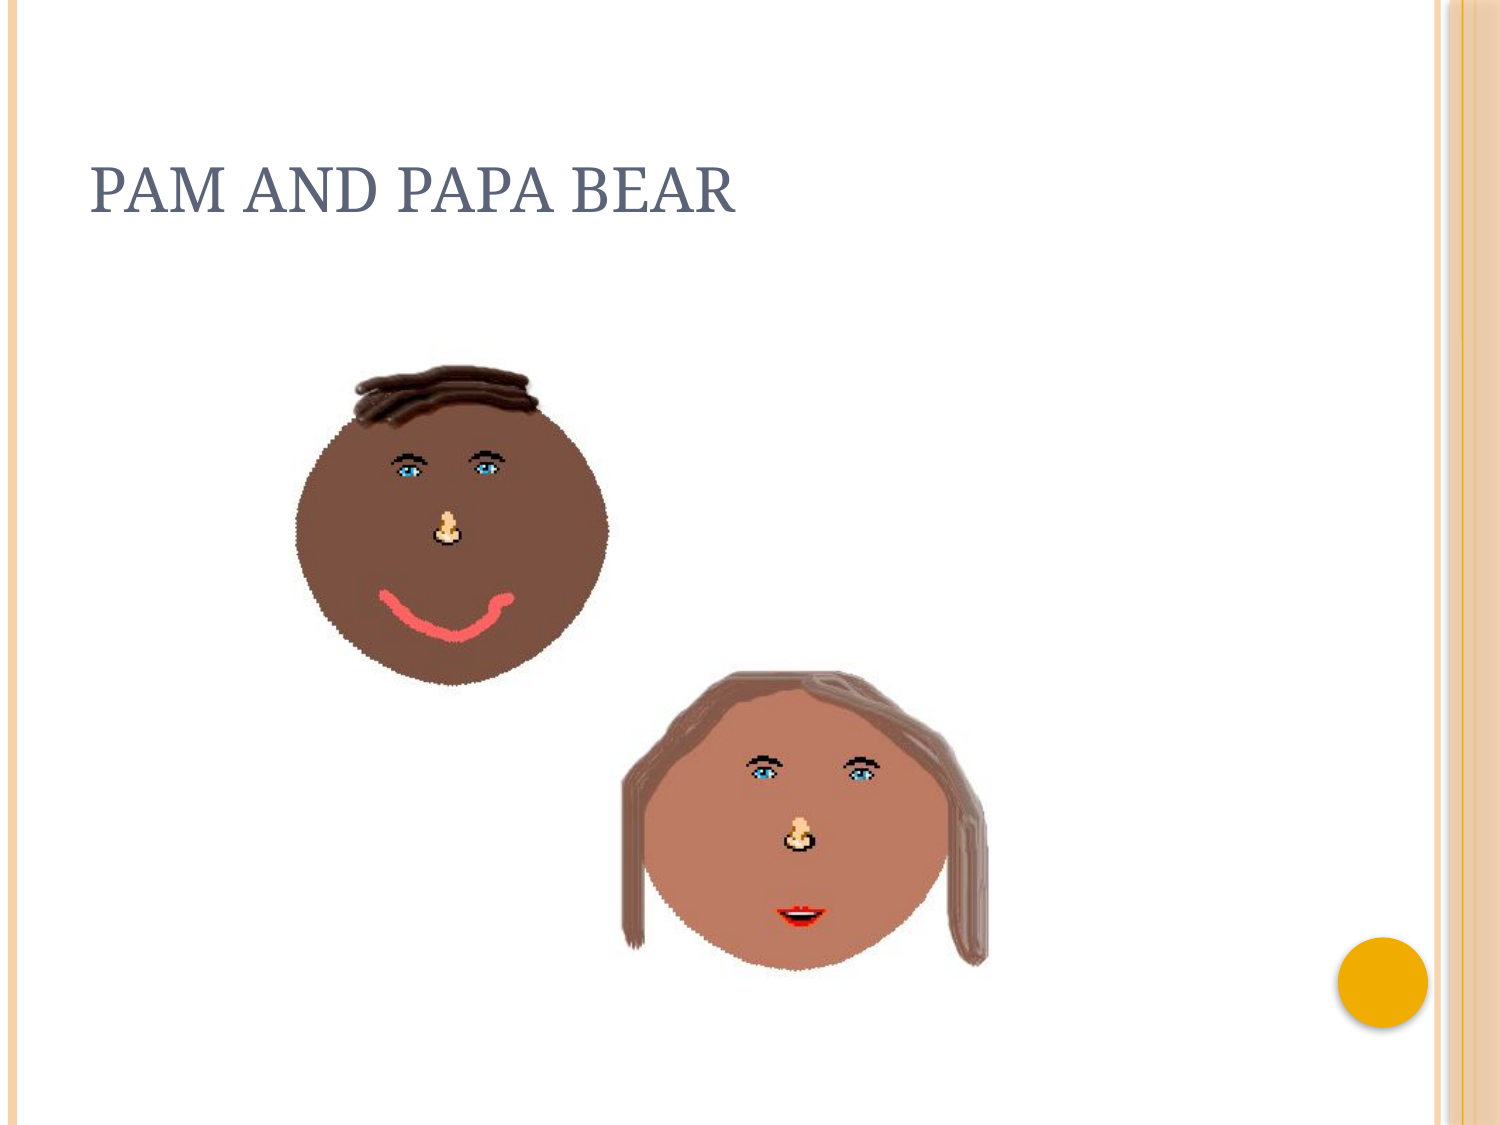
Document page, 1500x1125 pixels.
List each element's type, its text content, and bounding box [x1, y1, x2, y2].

title Pam and Papa Bear [75, 45, 1300, 233]
picture [224, 324, 1163, 998]
